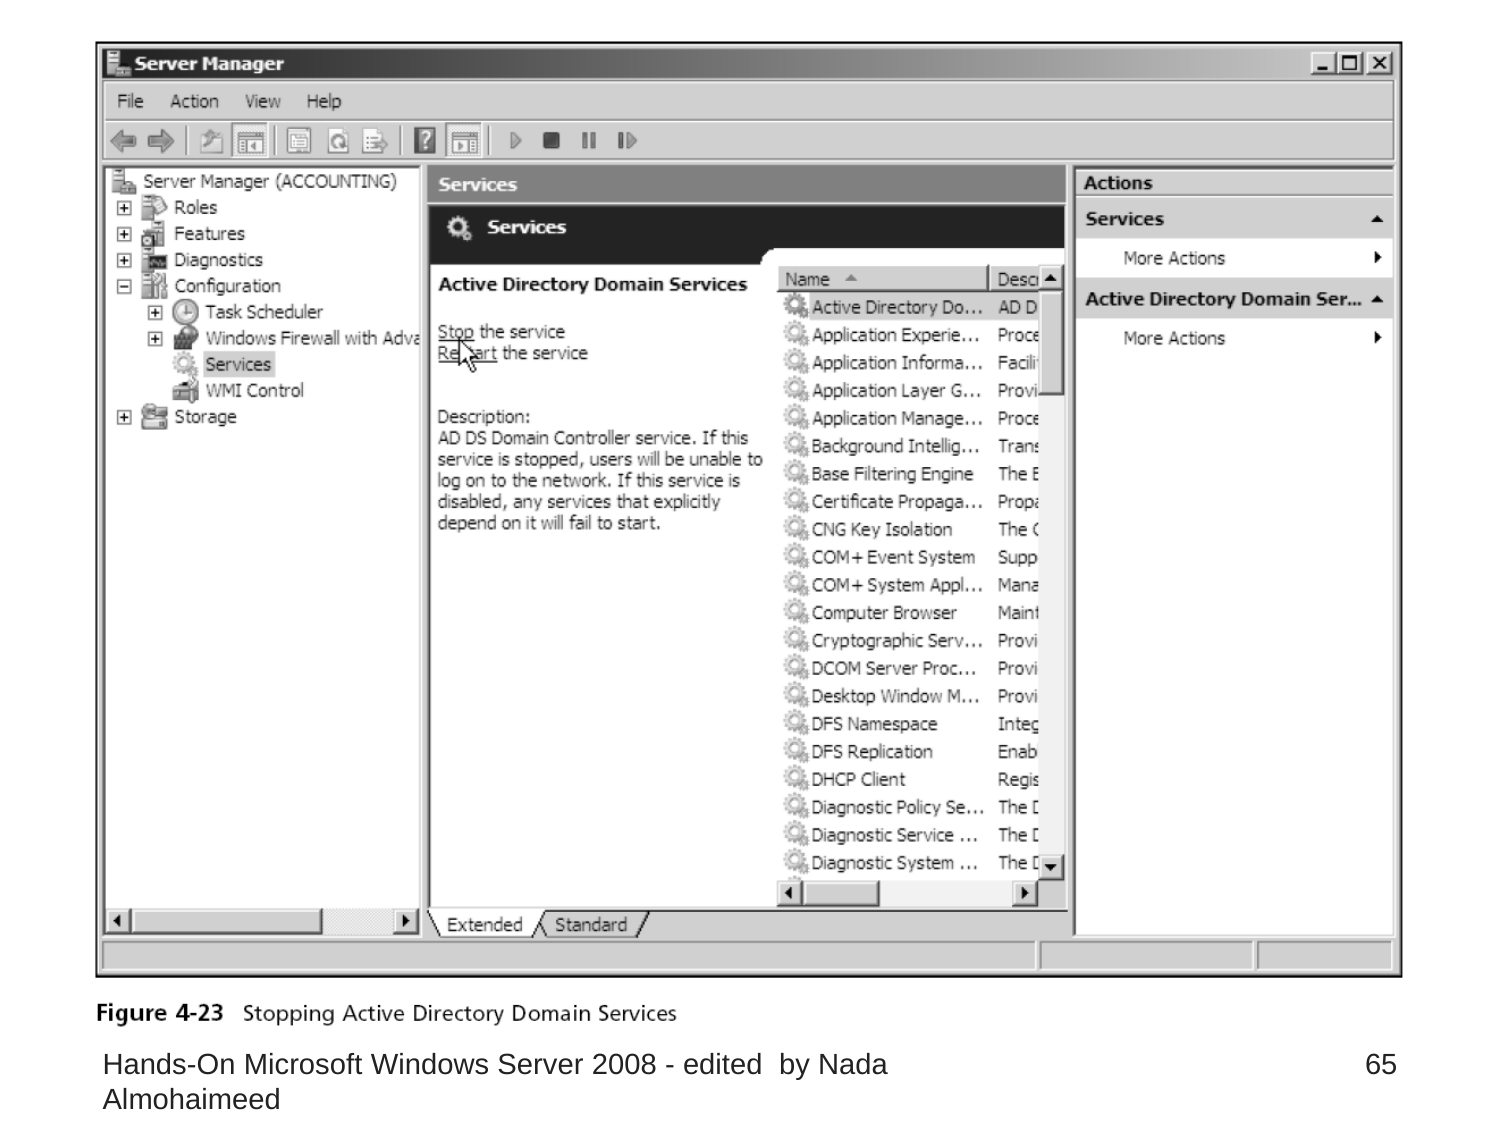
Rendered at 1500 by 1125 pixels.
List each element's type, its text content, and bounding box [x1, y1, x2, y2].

picture [91, 37, 1408, 1030]
slide_number 65 [1074, 1037, 1413, 1101]
footer Hands-On Microsoft Windows Server 2008 - edited by Nada Almohaimeed [87, 1037, 1051, 1101]
